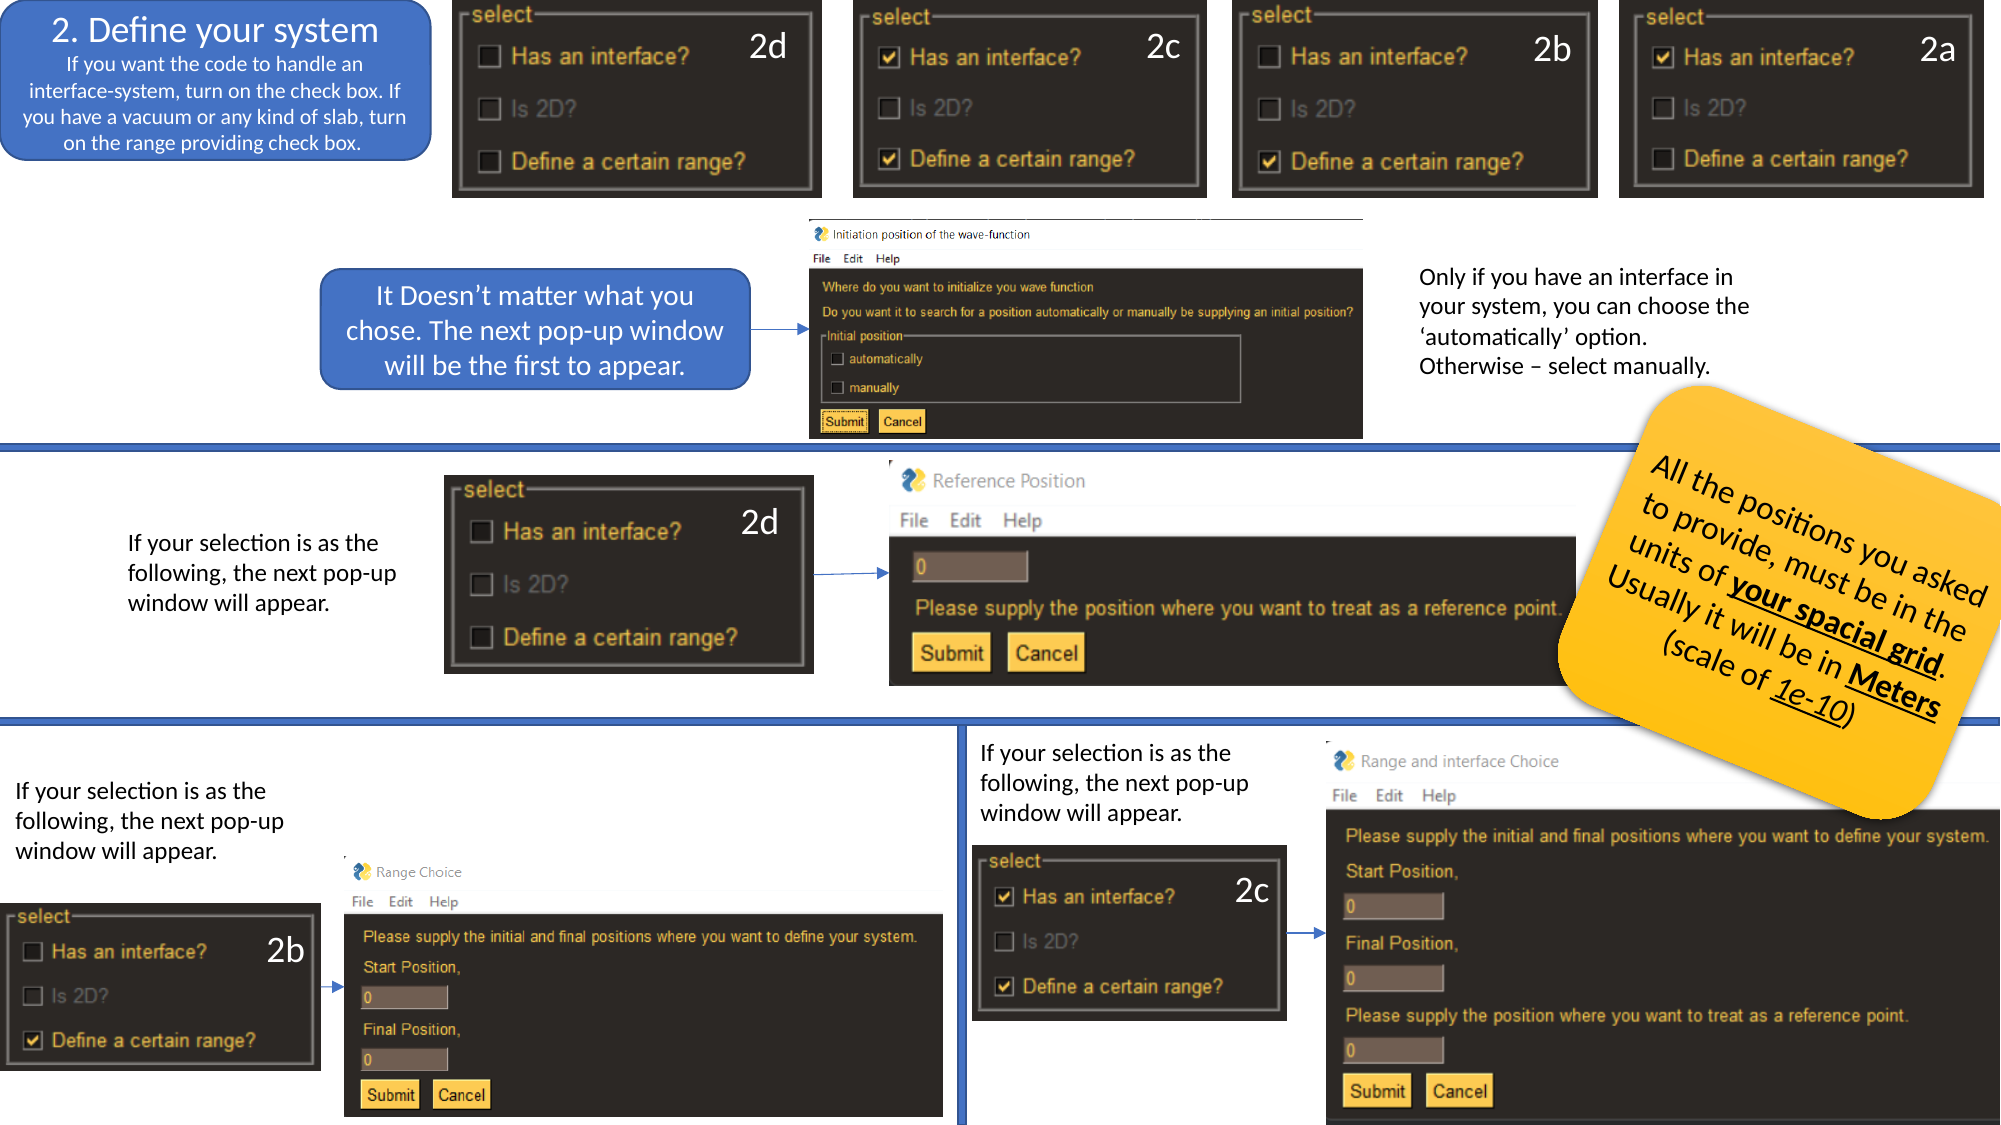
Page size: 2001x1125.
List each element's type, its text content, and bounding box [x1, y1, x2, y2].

text_box [1967, 717, 2000, 726]
text_box It Doesn’t matter what you chose. The next pop-up window will be the first to appear. [319, 268, 751, 391]
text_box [0, 903, 321, 1071]
text_box All the positions you asked to provide, must be in the units of your spacial grid. Usually it will be in Meters (scale of 1e-10) [1568, 386, 2000, 741]
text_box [972, 845, 1291, 1021]
picture [344, 856, 943, 1117]
text_box [1868, 443, 2000, 452]
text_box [452, 0, 822, 198]
picture [889, 460, 1576, 686]
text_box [853, 0, 1211, 198]
text_box 2. Define your system If you want the code to handle an interface-system, turn on the check box. If you have a vacuum or any kind of slab, turn on the range providing check box. [0, 0, 432, 161]
text_box If your selection is as the following, the next pop-up window will appear. [965, 729, 1340, 835]
text_box If your selection is as the following, the next pop-up window will appear. [113, 518, 444, 624]
text_box [0, 717, 1612, 726]
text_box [1619, 0, 1984, 198]
picture [1326, 741, 2000, 1125]
picture [809, 219, 1363, 439]
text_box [1232, 0, 1598, 198]
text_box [444, 475, 814, 674]
text_box If your selection is as the following, the next pop-up window will appear. [0, 766, 375, 872]
text_box Only if you have an interface in your system, you can choose the ‘automatically’ option. Otherwise – select manually. [1404, 252, 1779, 388]
text_box [0, 443, 1631, 452]
text_box [957, 726, 967, 1125]
